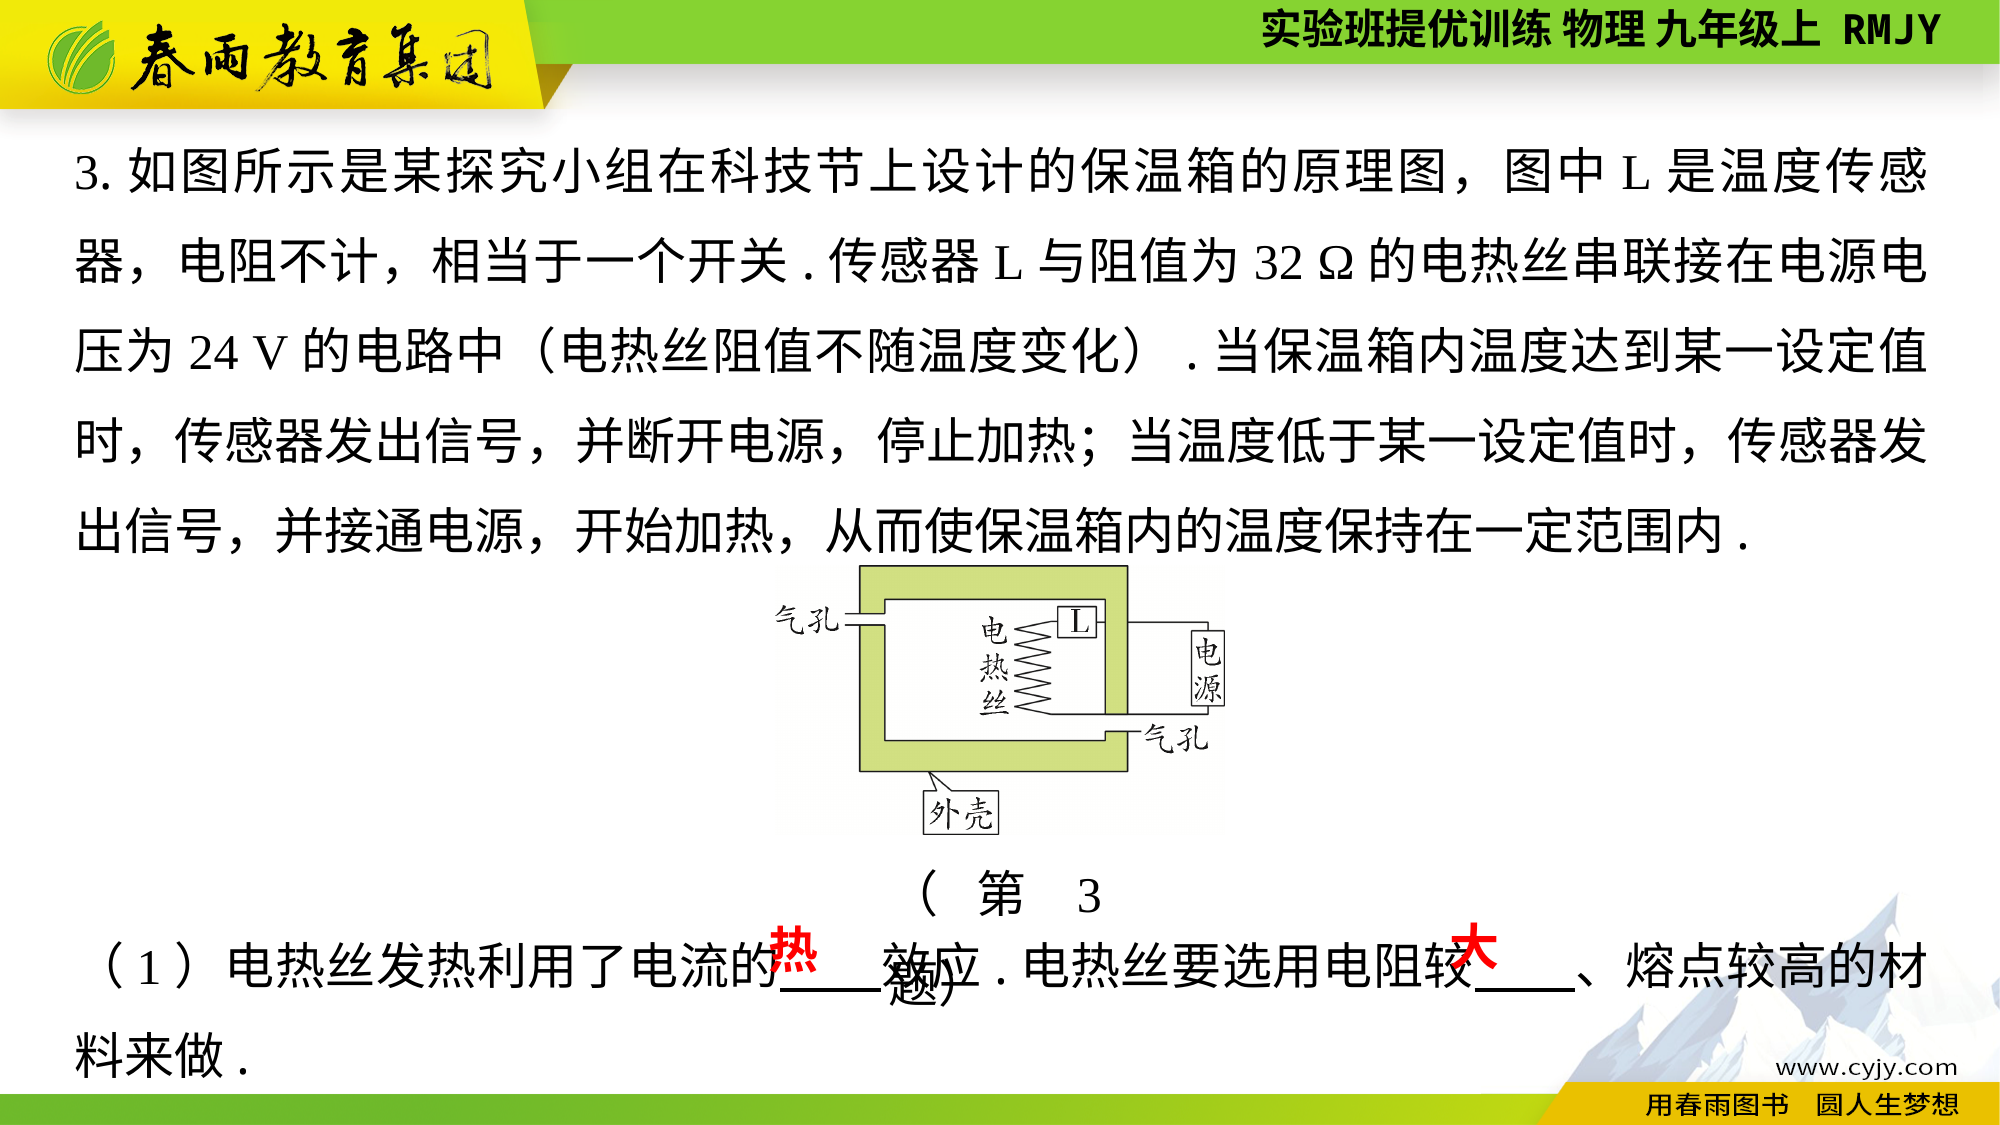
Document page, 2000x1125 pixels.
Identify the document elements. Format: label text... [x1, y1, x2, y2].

text_box 大 [1435, 908, 1515, 984]
text_box 热 [753, 911, 834, 986]
picture [0, 0, 2000, 1125]
list 3.如图所示是某探究小组在科技节上设计的保温箱的原理图，图中L是温度传感器，电阻不计，相当于一个开关.传感器L与阻值为32 Ω的电热丝串联接在电源电压为24 V的电路中（电热丝阻值不随温度变化）.当保温箱内温度达到某一设定值时，传感器发出信号，并断开电源，停止加热；当温度低于某一设定值时，传感器发出信号，并接通电源，开始加热，从而使保温箱内的温度保持在一定范围内. （1）电热丝发热利用了电流的 效应.电热丝要选用电阻较 、熔点较高的材料来做. [59, 101, 1944, 1090]
text_box （第3题） [873, 845, 1129, 931]
